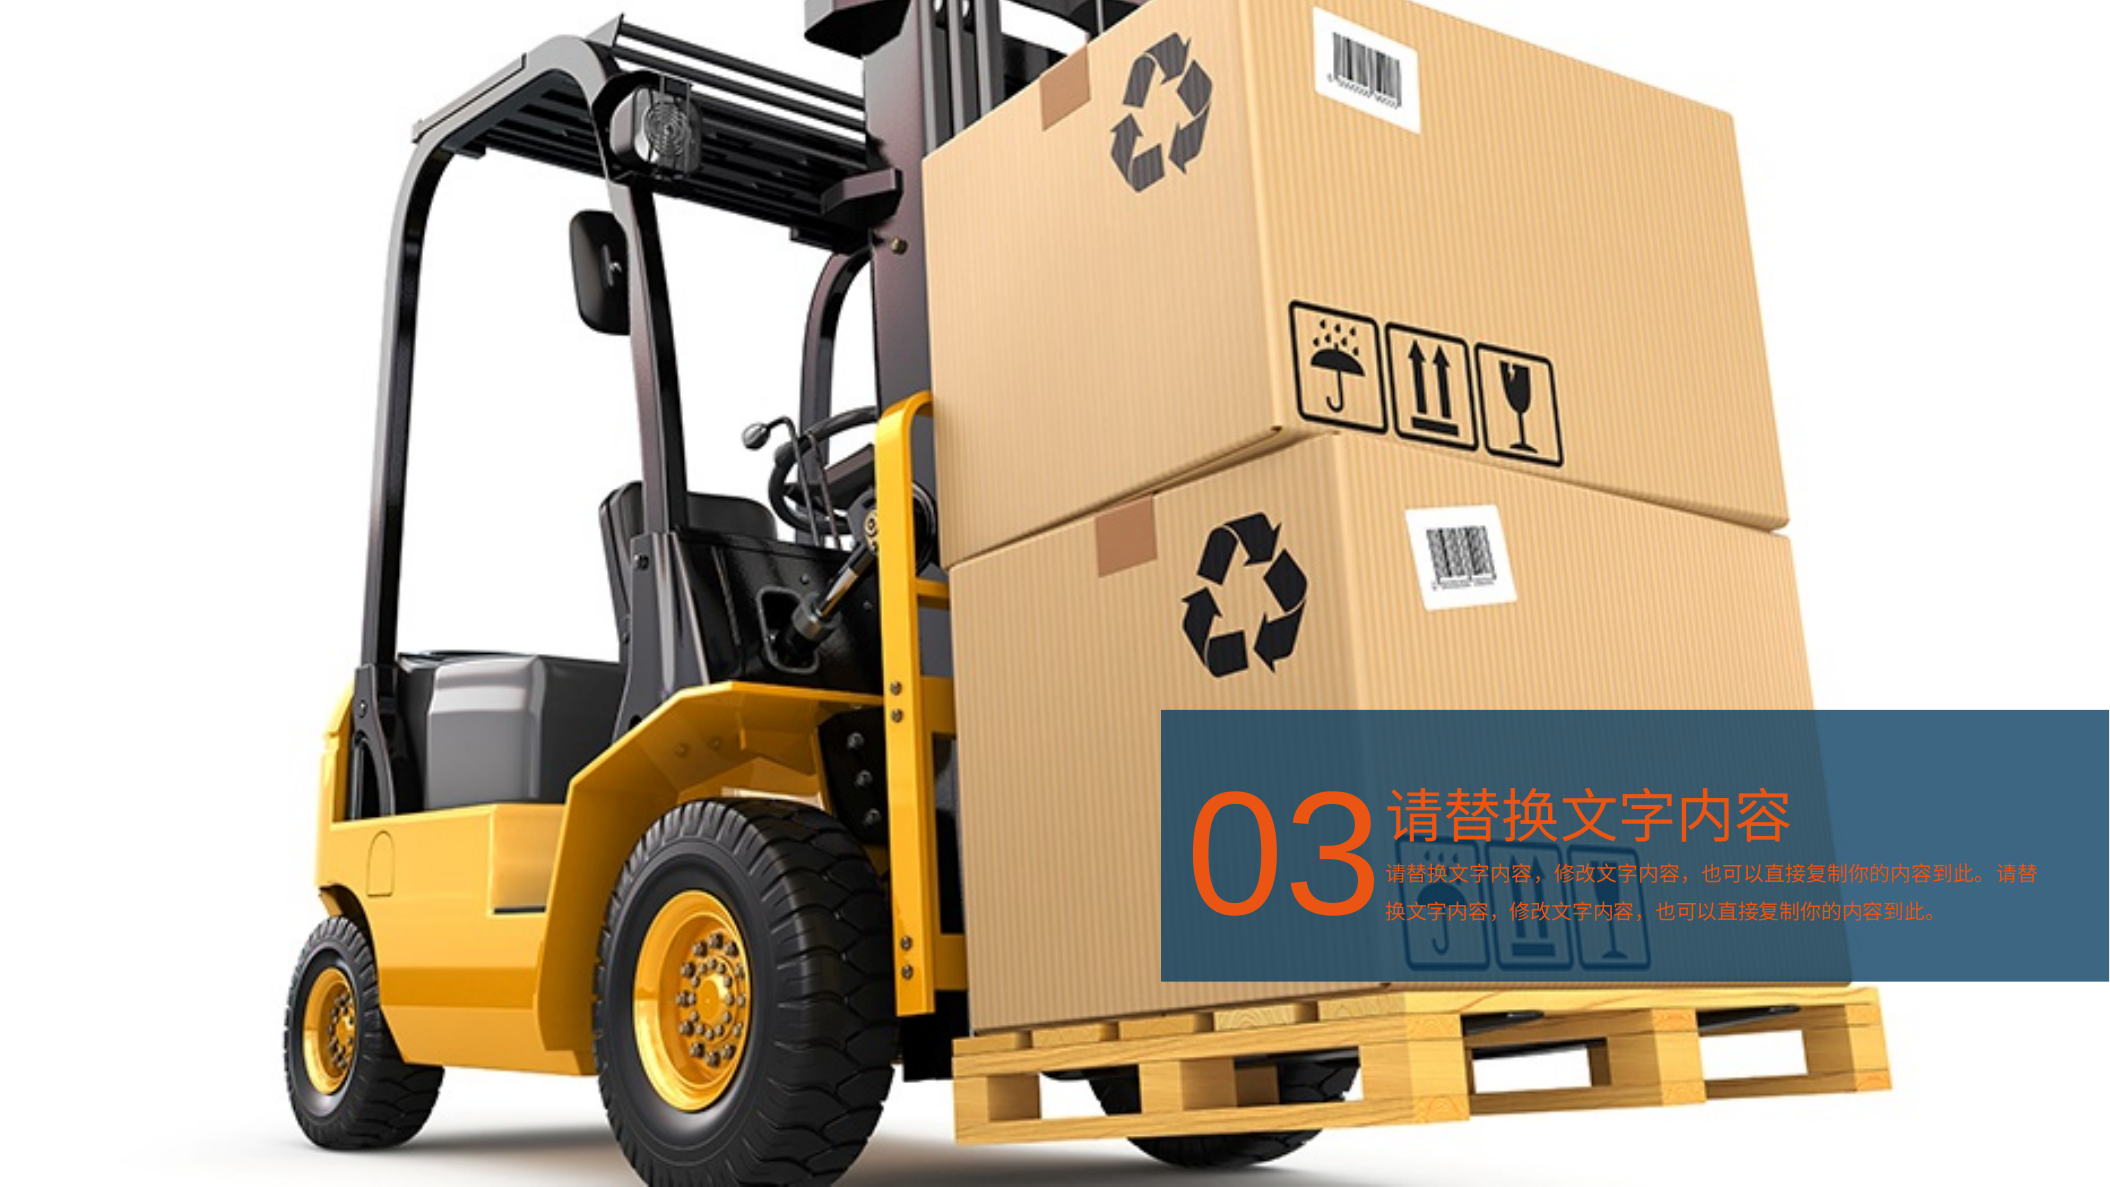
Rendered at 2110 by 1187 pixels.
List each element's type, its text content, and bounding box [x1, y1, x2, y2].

text_box 请替换文字内容 [1385, 757, 1854, 848]
text_box 03 [1139, 731, 1429, 957]
text_box [0, 0, 2110, 1187]
text_box [1160, 709, 2110, 983]
text_box 请替换文字内容，修改文字内容，也可以直接复制你的内容到此。请替换文字内容，修改文字内容，也可以直接复制你的内容到此。 [1385, 848, 2038, 924]
